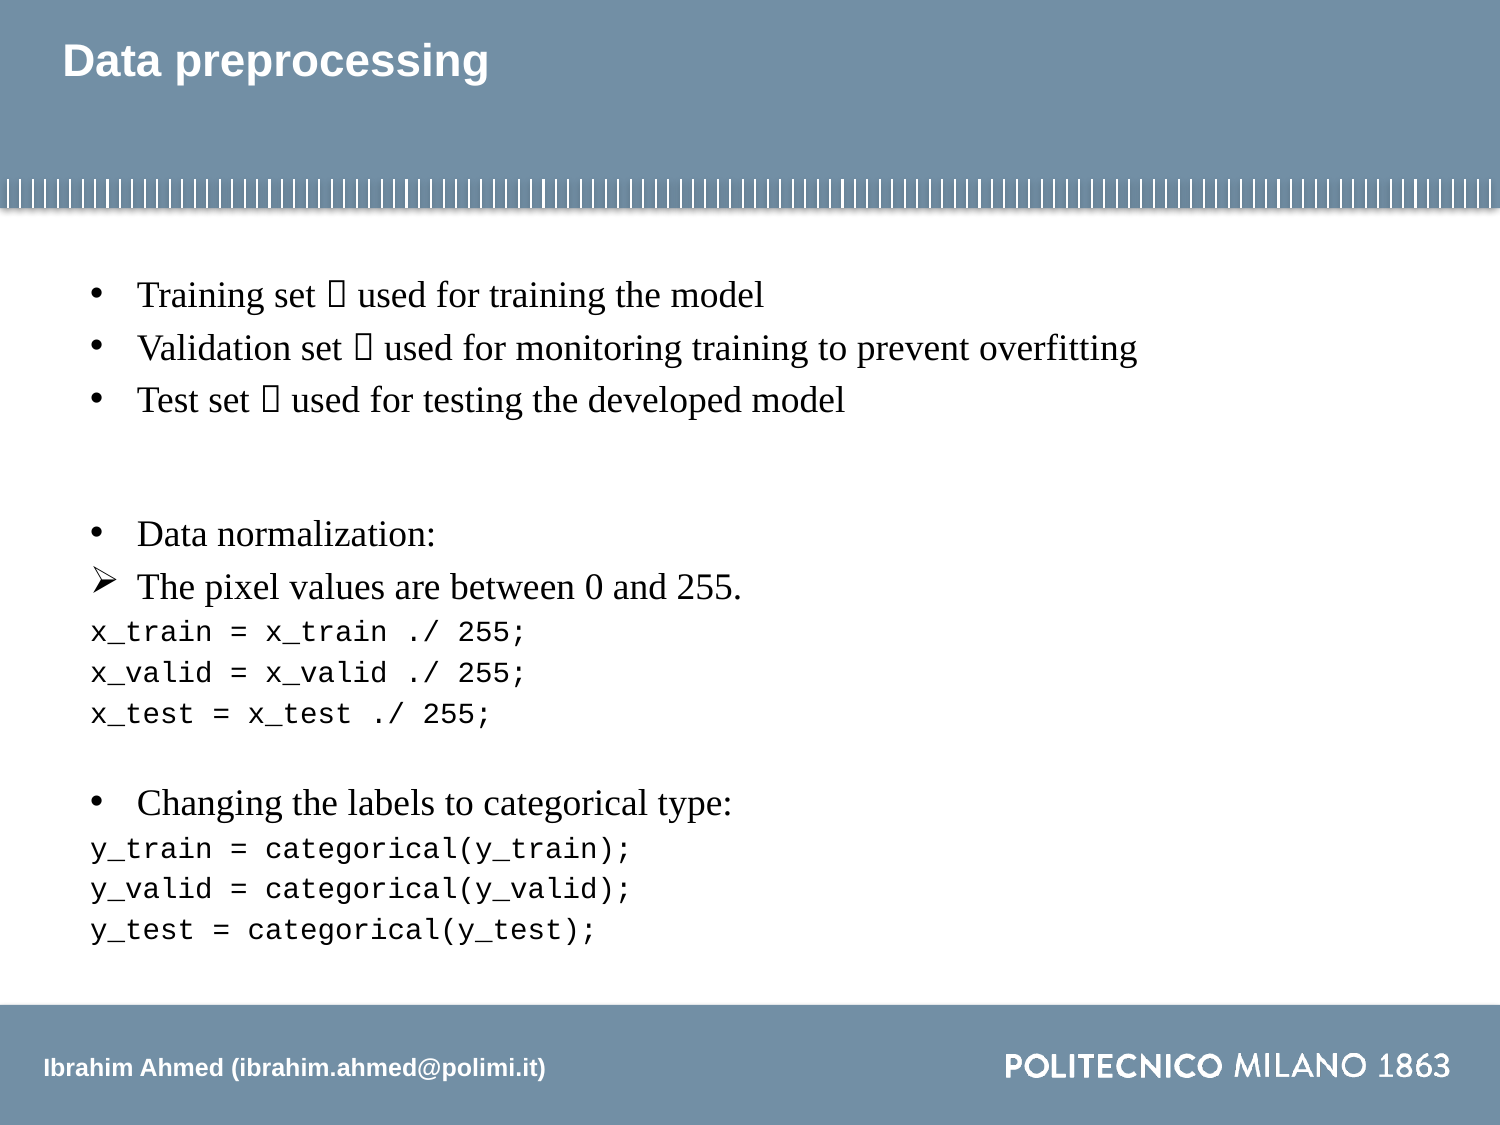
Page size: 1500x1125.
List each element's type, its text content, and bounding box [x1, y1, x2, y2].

picture [999, 1041, 1456, 1089]
list Training set  used for training the model Validation set  used for monitoring training to prevent overfitting Test set  used for testing the developed model Data normalization: The pixel values are between 0 and 255. x_train = x_train ./ 255; x_valid = x_valid ./ 255; x_test = x_test ./ 255; Changing the labels to categorical type: y_train = categorical(y_train); y_valid = categorical(y_valid); y_test = categorical(y_test); [75, 262, 1441, 1005]
title Data preprocessing [47, 22, 1455, 161]
